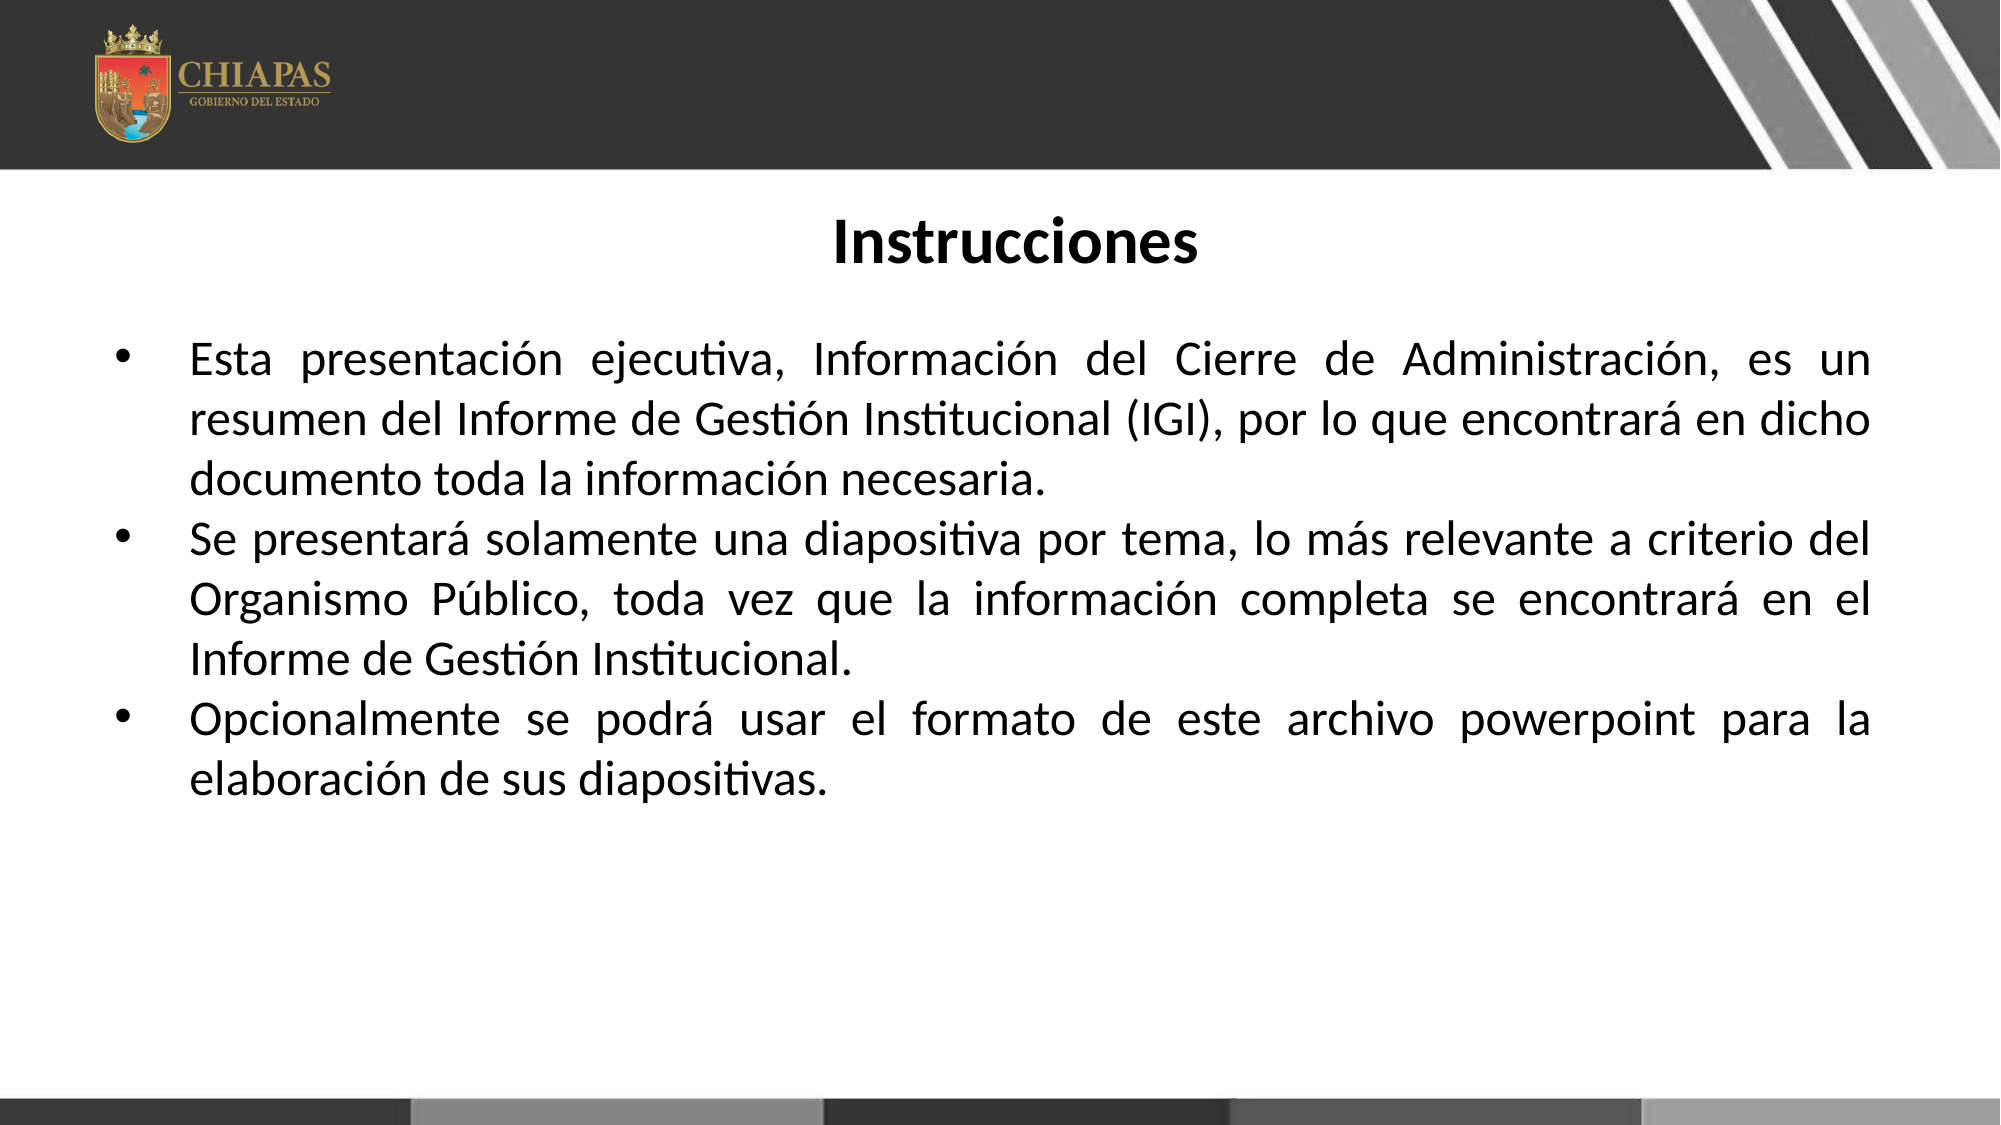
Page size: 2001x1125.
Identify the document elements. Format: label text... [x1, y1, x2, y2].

picture [89, 19, 337, 148]
text_box Instrucciones [613, 190, 1420, 284]
text_box Esta presentación ejecutiva, Información del Cierre de Administración, es un resumen del Informe de Gestión Institucional (IGI), por lo que encontrará en dicho documento toda la información necesaria. Se presentará solamente una diapositiva por tema, lo más relevante a criterio del Organismo Público, toda vez que la información completa se encontrará en el Informe de Gestión Institucional. Opcionalmente se podrá usar el formato de este archivo powerpoint para la elaboración de sus diapositivas. [101, 319, 1885, 812]
